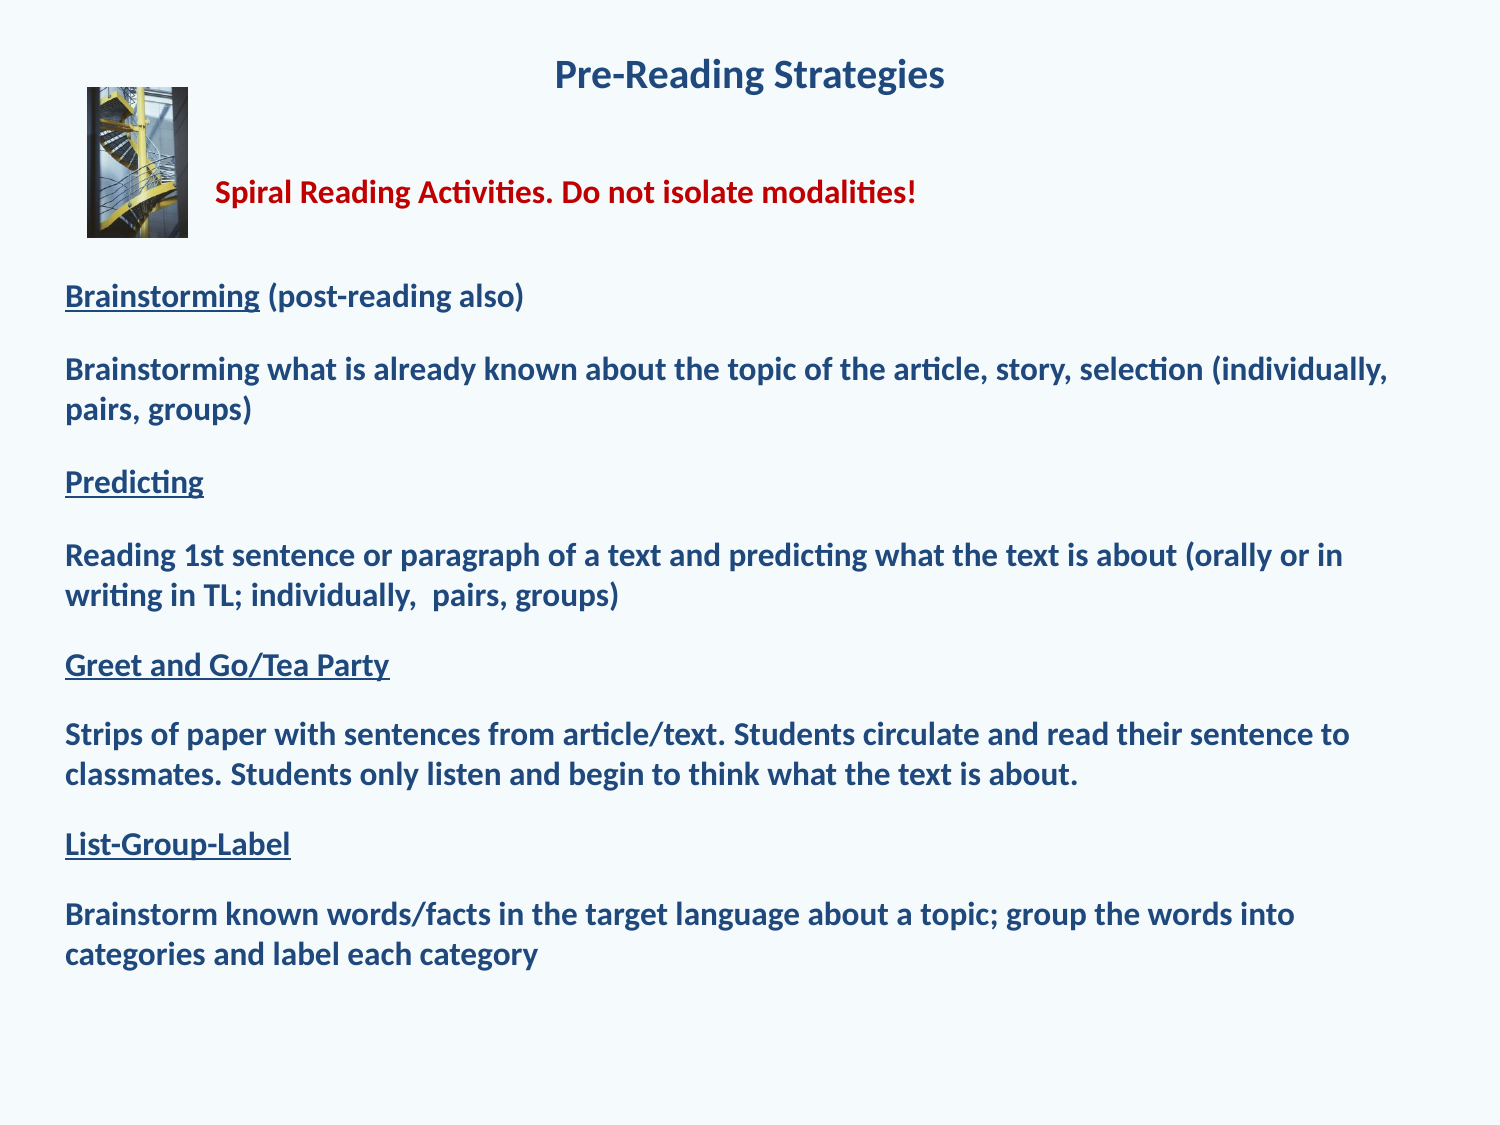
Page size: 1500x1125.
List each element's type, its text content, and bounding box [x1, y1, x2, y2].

list Spiral Reading Activities. Do not isolate modalities! Brainstorming (post-reading also) Brainstorming what is already known about the topic of the article, story, selection (individually, pairs, groups) Predicting Reading 1st sentence or paragraph of a text and predicting what the text is about (orally or in writing in TL; individually, pairs, groups) Greet and Go/Tea Party Strips of paper with sentences from article/text. Students circulate and read their sentence to classmates. Students only listen and begin to think what the text is about. List-Group-Label Brainstorm known words/facts in the target language about a topic; group the words into categories and label each category [50, 162, 1425, 1038]
picture [87, 87, 188, 238]
title Pre-Reading Strategies [75, 37, 1425, 162]
